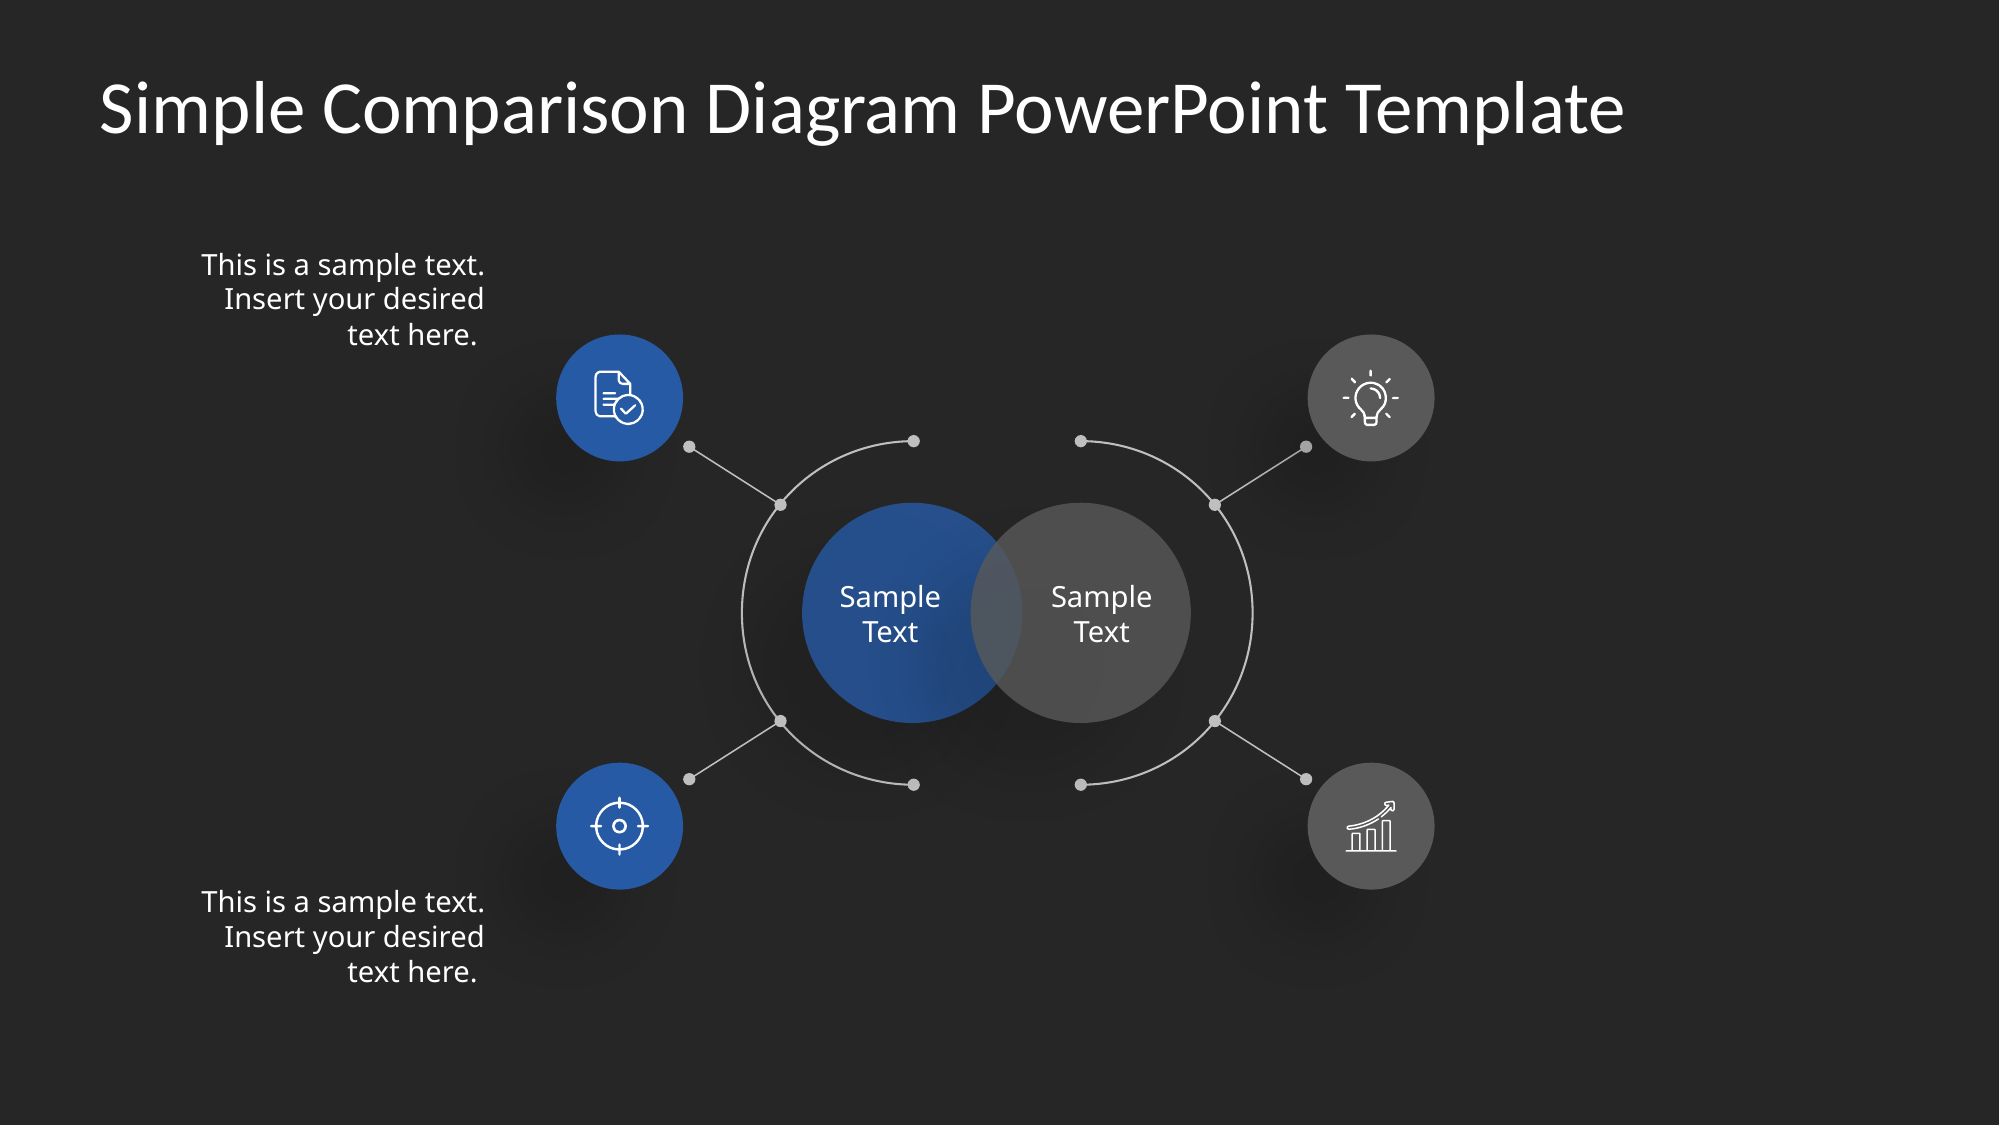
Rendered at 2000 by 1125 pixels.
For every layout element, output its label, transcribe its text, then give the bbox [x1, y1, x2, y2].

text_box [689, 446, 781, 780]
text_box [1214, 446, 1307, 780]
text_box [589, 796, 650, 856]
text_box [785, 434, 920, 553]
text_box [554, 332, 686, 464]
text_box [968, 500, 1193, 726]
text_box [799, 500, 994, 726]
title Simple Comparison Diagram PowerPoint Template [99, 45, 1900, 162]
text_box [1342, 369, 1400, 427]
text_box This is a sample text. Insert your desired text here. [189, 245, 486, 351]
text_box This is a sample text. Insert your desired text here. [189, 883, 486, 989]
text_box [594, 370, 645, 426]
text_box [909, 787, 920, 791]
text_box [1305, 332, 1437, 464]
text_box [1074, 434, 1209, 791]
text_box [1345, 800, 1397, 852]
text_box [1305, 760, 1437, 892]
text_box Sample Text [1035, 578, 1169, 649]
text_box Sample Text [823, 578, 957, 649]
text_box [554, 760, 686, 892]
